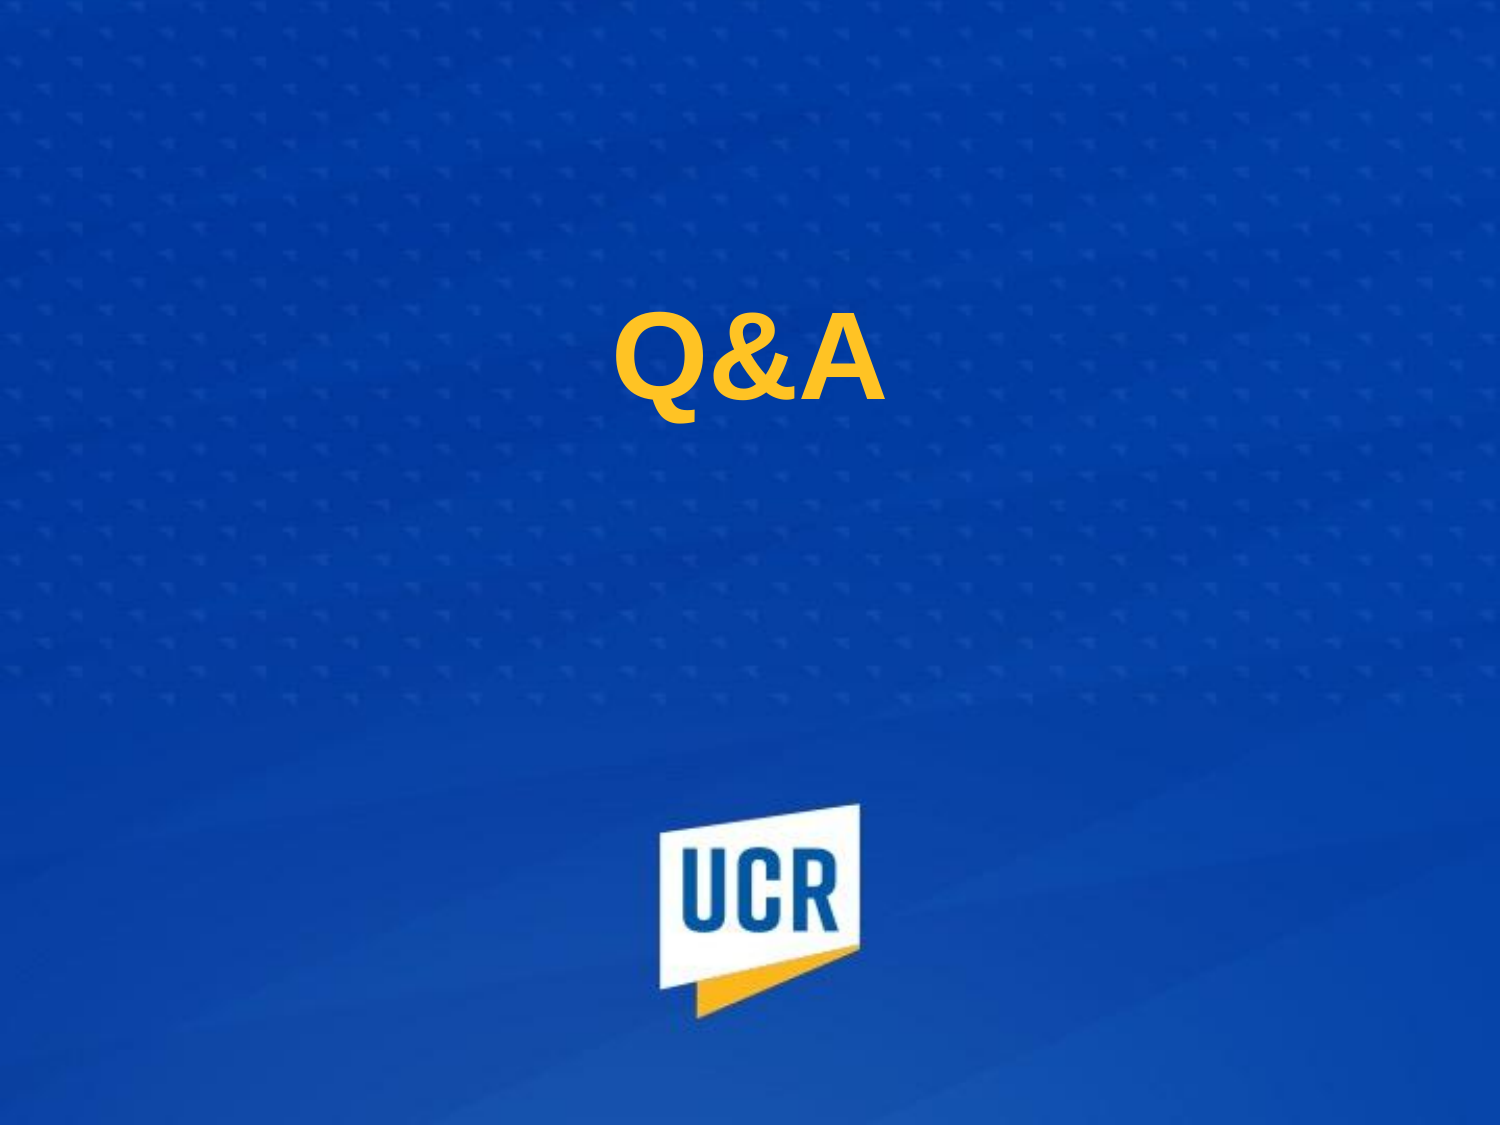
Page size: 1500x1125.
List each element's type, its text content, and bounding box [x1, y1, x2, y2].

title Q&A [103, 59, 1397, 659]
picture [0, 0, 1500, 1125]
